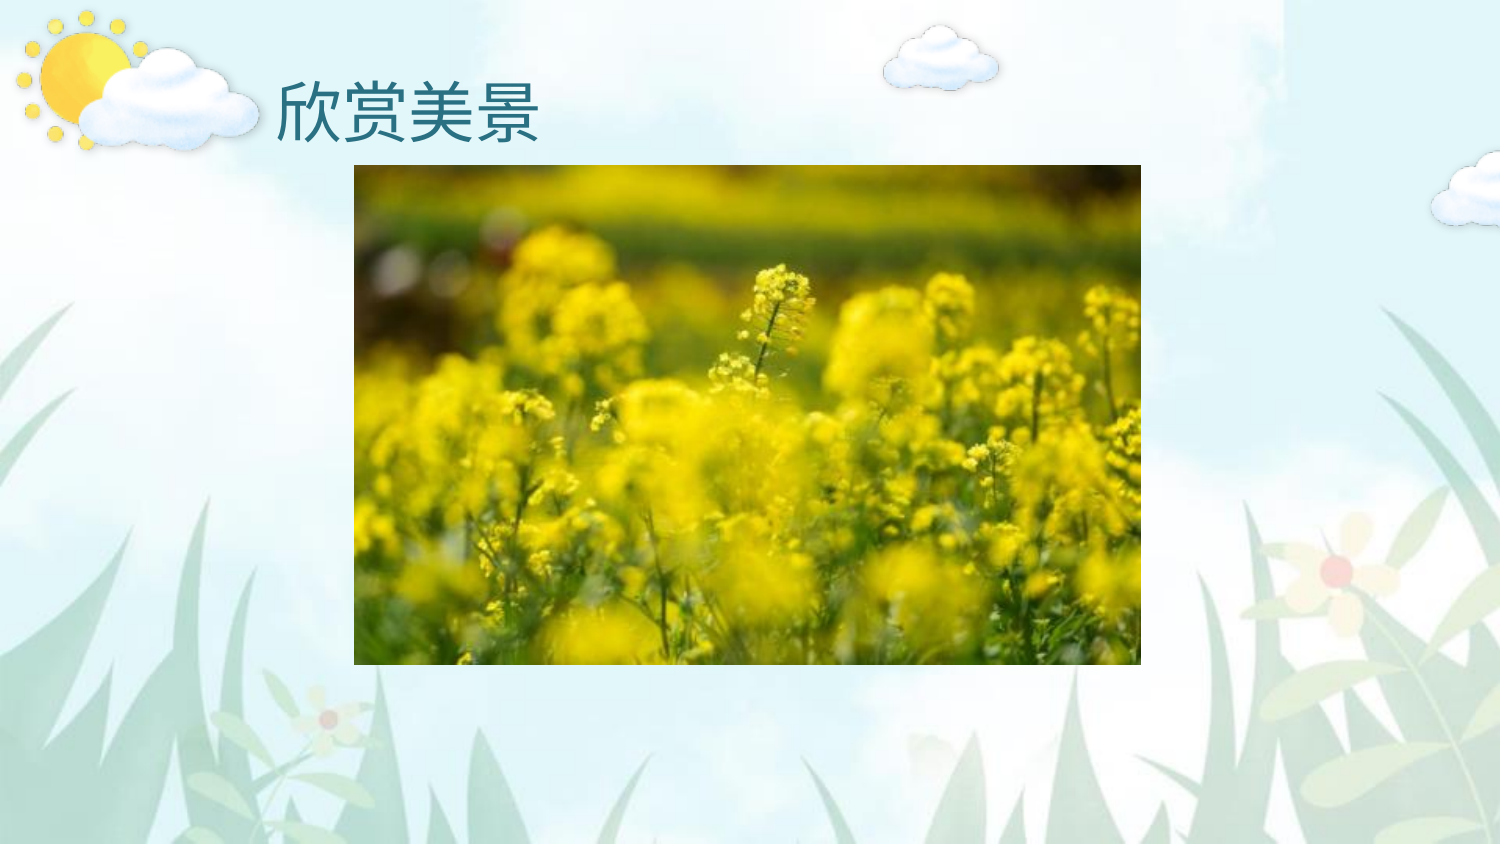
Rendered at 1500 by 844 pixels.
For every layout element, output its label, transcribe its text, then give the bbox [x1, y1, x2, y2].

text_box 欣赏美景 [260, 47, 638, 159]
picture [0, 0, 1500, 844]
